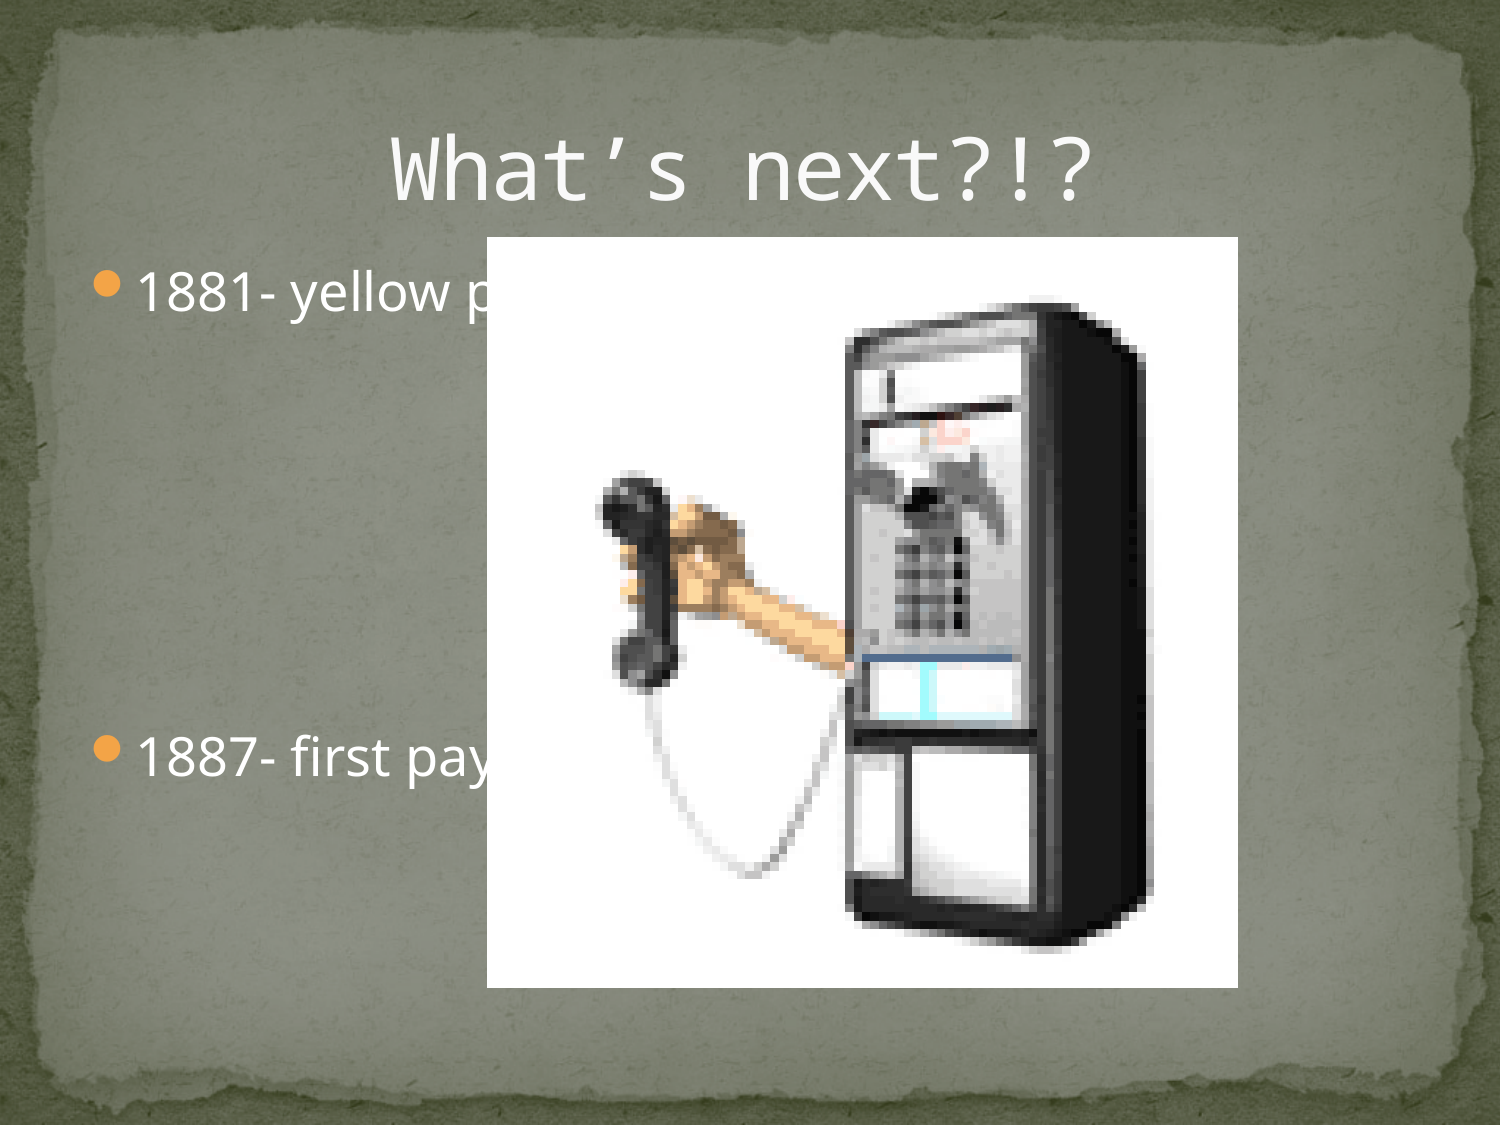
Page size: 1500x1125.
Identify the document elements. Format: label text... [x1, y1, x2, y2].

title What’s next?!? [74, 24, 1425, 225]
list 1881- yellow pages 1887- first pay phone (William Gray) [75, 249, 1425, 1000]
picture [487, 237, 1238, 988]
